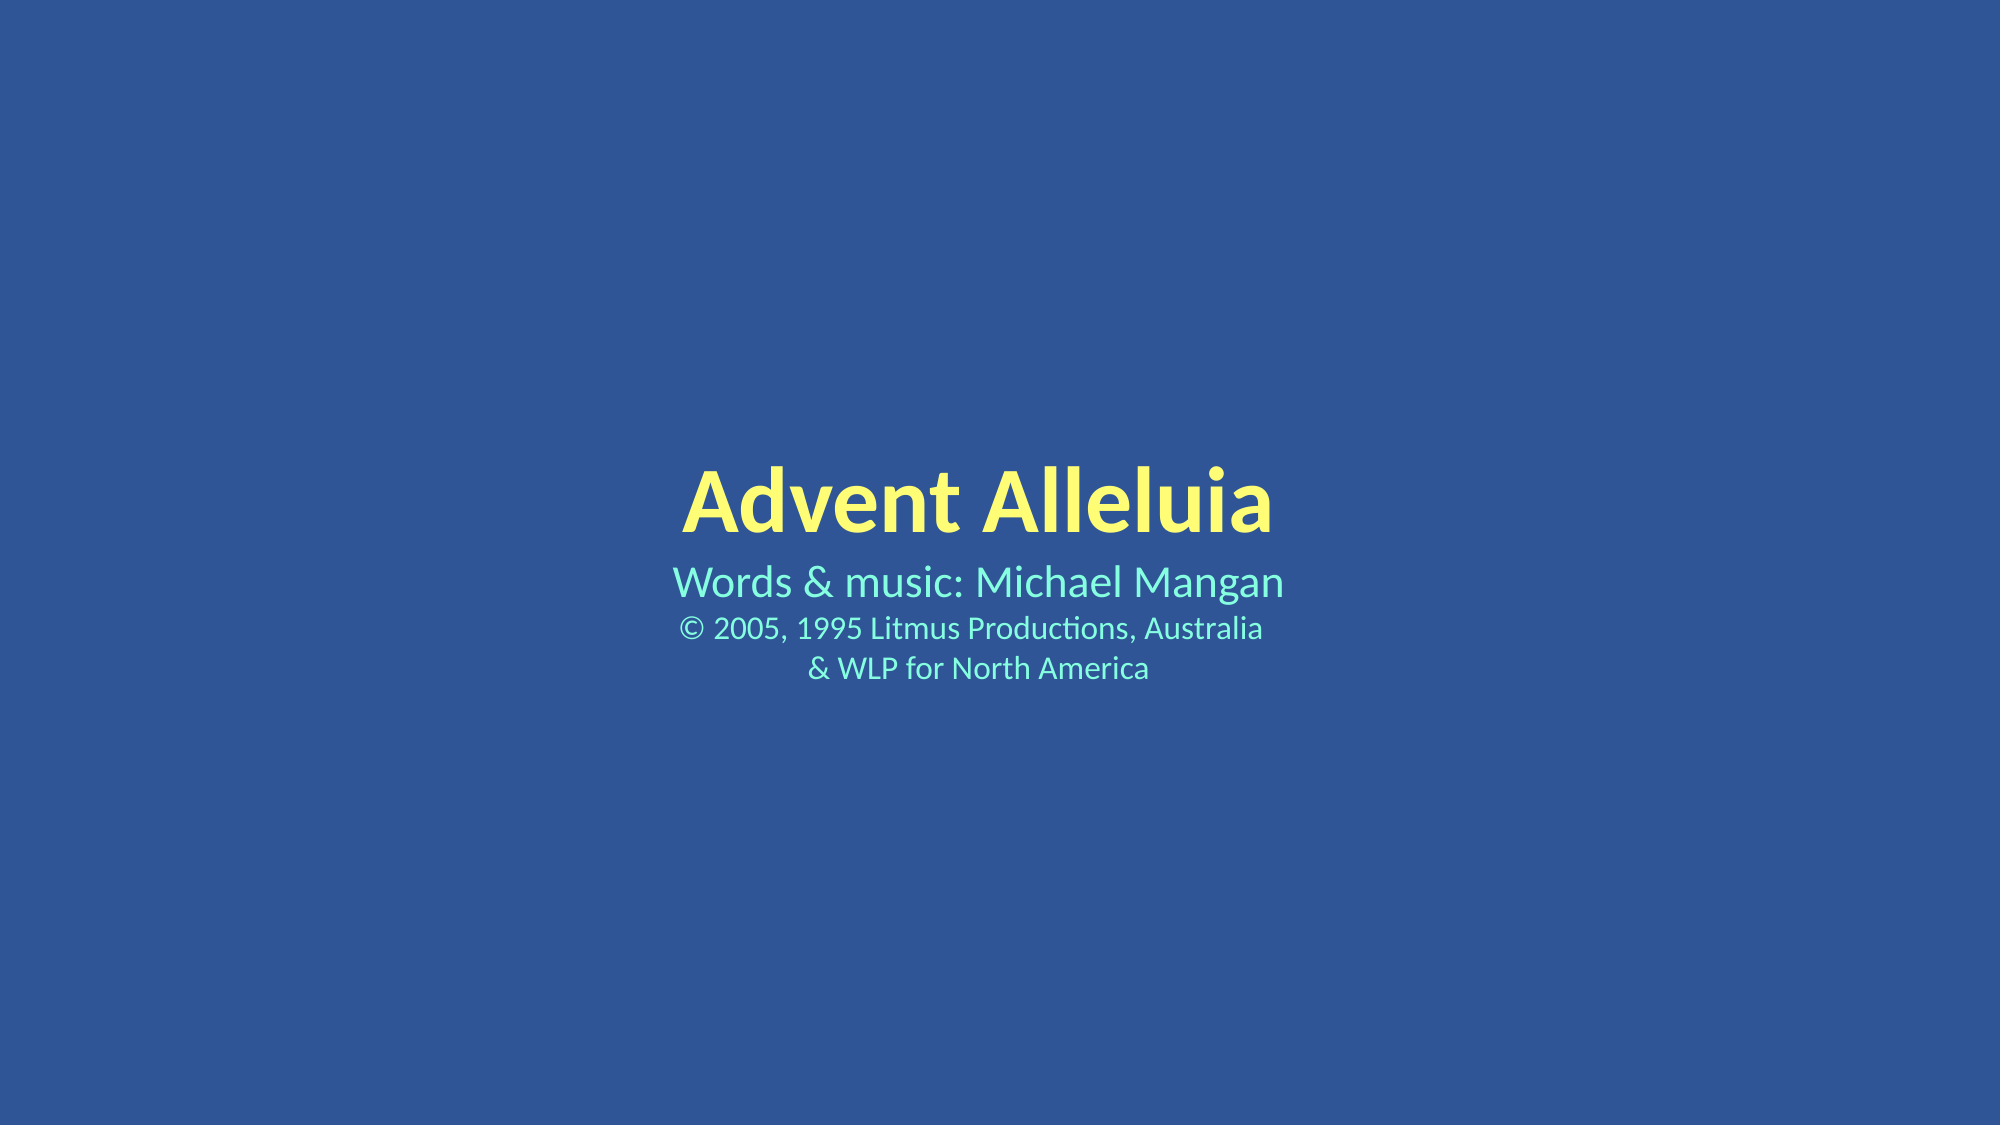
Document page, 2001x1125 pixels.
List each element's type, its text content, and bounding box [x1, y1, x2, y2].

text_box Advent Alleluia Words & music: Michael Mangan © 2005, 1995 Litmus Productions, Australia & WLP for North America [291, 403, 1667, 722]
